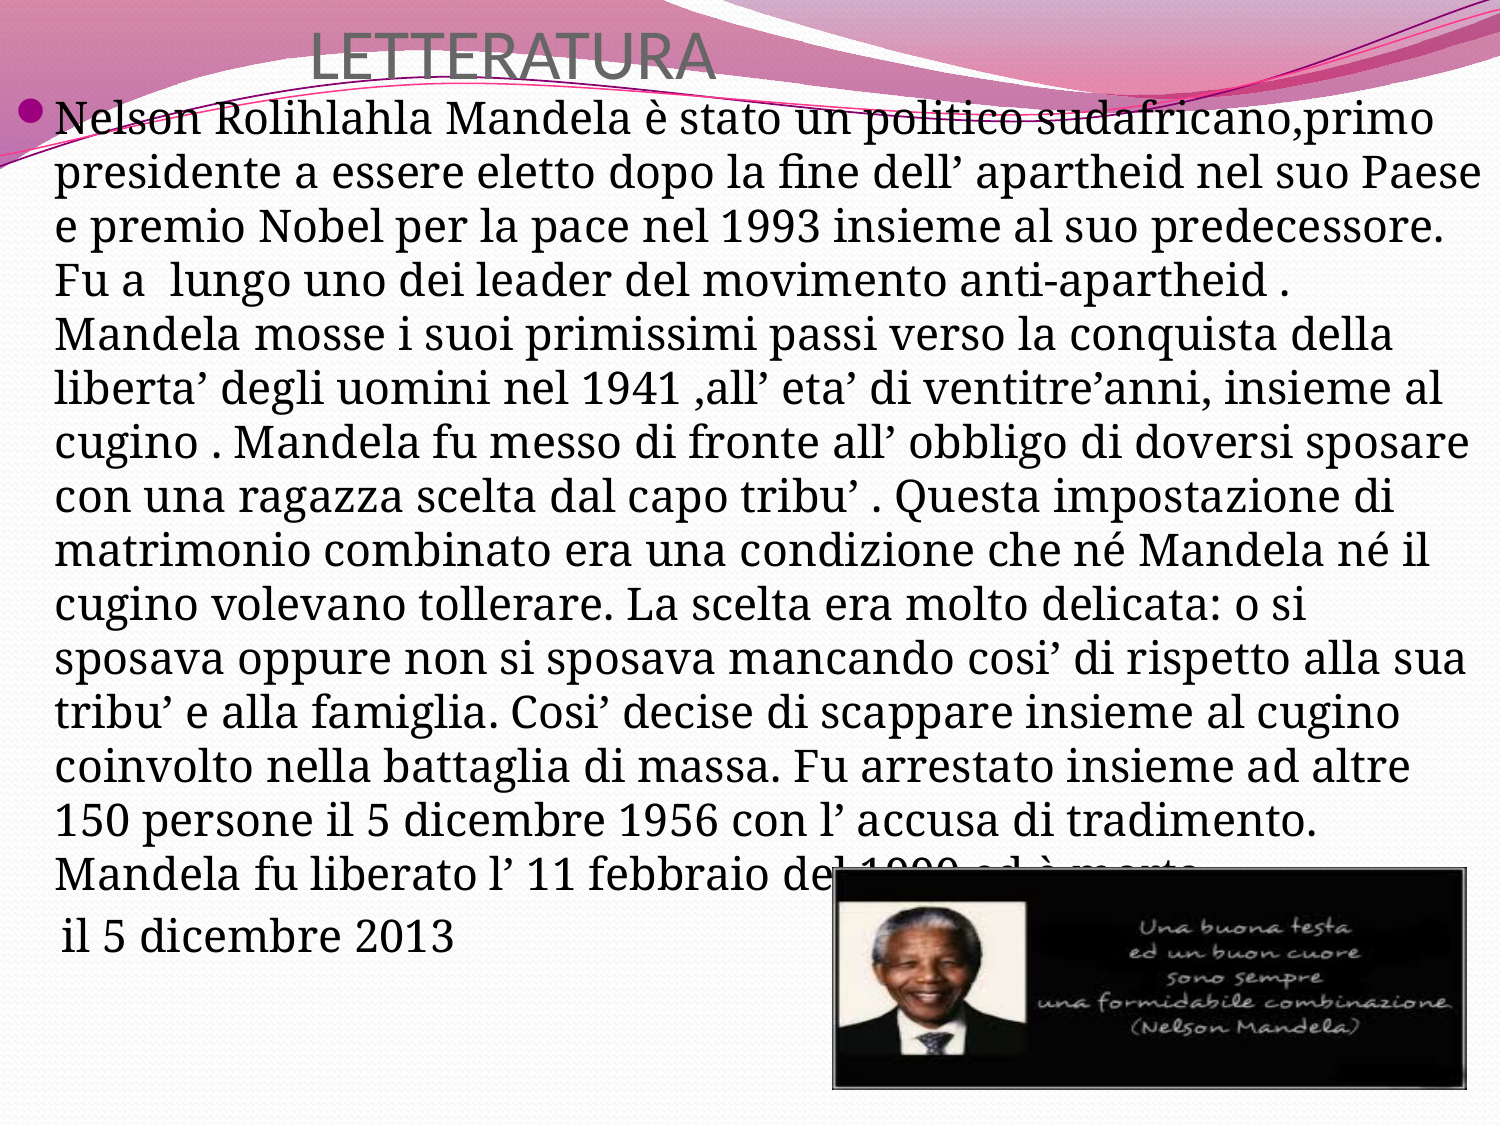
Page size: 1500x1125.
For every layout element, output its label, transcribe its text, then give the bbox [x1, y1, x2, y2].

list Nelson Rolihlahla Mandela è stato un politico sudafricano,primo presidente a essere eletto dopo la fine dell’ apartheid nel suo Paese e premio Nobel per la pace nel 1993 insieme al suo predecessore. Fu a lungo uno dei leader del movimento anti-apartheid . Mandela mosse i suoi primissimi passi verso la conquista della liberta’ degli uomini nel 1941 ,all’ eta’ di ventitre’anni, insieme al cugino . Mandela fu messo di fronte all’ obbligo di doversi sposare con una ragazza scelta dal capo tribu’ . Questa impostazione di matrimonio combinato era una condizione che né Mandela né il cugino volevano tollerare. La scelta era molto delicata: o si sposava oppure non si sposava mancando cosi’ di rispetto alla sua tribu’ e alla famiglia. Cosi’ decise di scappare insieme al cugino coinvolto nella battaglia di massa. Fu arrestato insieme ad altre 150 persone il 5 dicembre 1956 con l’ accusa di tradimento. Mandela fu liberato l’ 11 febbraio del 1990 ed è morto il 5 dicembre 2013 [0, 82, 1500, 985]
title LETTERATURA [82, 0, 1432, 82]
picture [831, 867, 1467, 1090]
